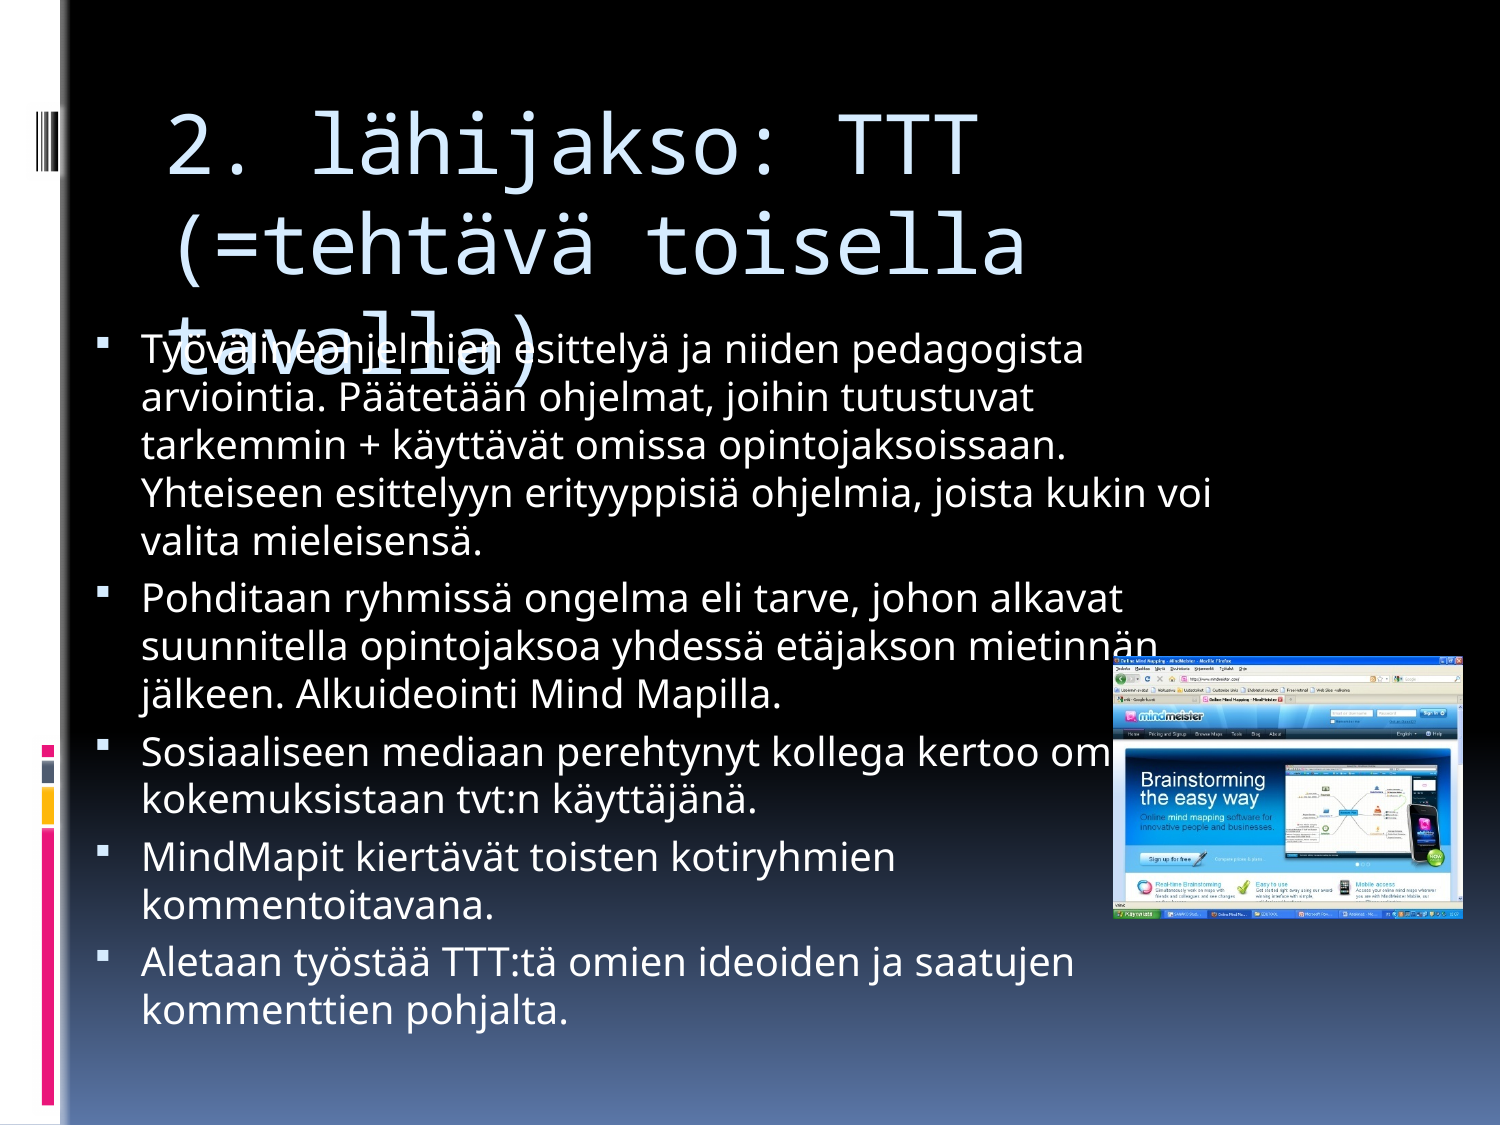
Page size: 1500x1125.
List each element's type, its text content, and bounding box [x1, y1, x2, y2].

picture [1112, 655, 1464, 919]
title 2. lähijakso: TTT (=tehtävä toisella tavalla) [150, 83, 1425, 234]
list Työvälineohjelmien esittelyä ja niiden pedagogista arviointia. Päätetään ohjelmat, joihin tutustuvat tarkemmin + käyttävät omissa opintojaksoissaan. Yhteiseen esittelyyn erityyppisiä ohjelmia, joista kukin voi valita mieleisensä. Pohditaan ryhmissä ongelma eli tarve, johon alkavat suunnitella opintojaksoa yhdessä etäjakson mietinnän jälkeen. Alkuideointi Mind Mapilla. Sosiaaliseen mediaan perehtynyt kollega kertoo omista kokemuksistaan tvt:n käyttäjänä. MindMapit kiertävät toisten kotiryhmien kommentoitavana. Aletaan työstää TTT:tä omien ideoiden ja saatujen kommenttien pohjalta. [70, 316, 1231, 1043]
